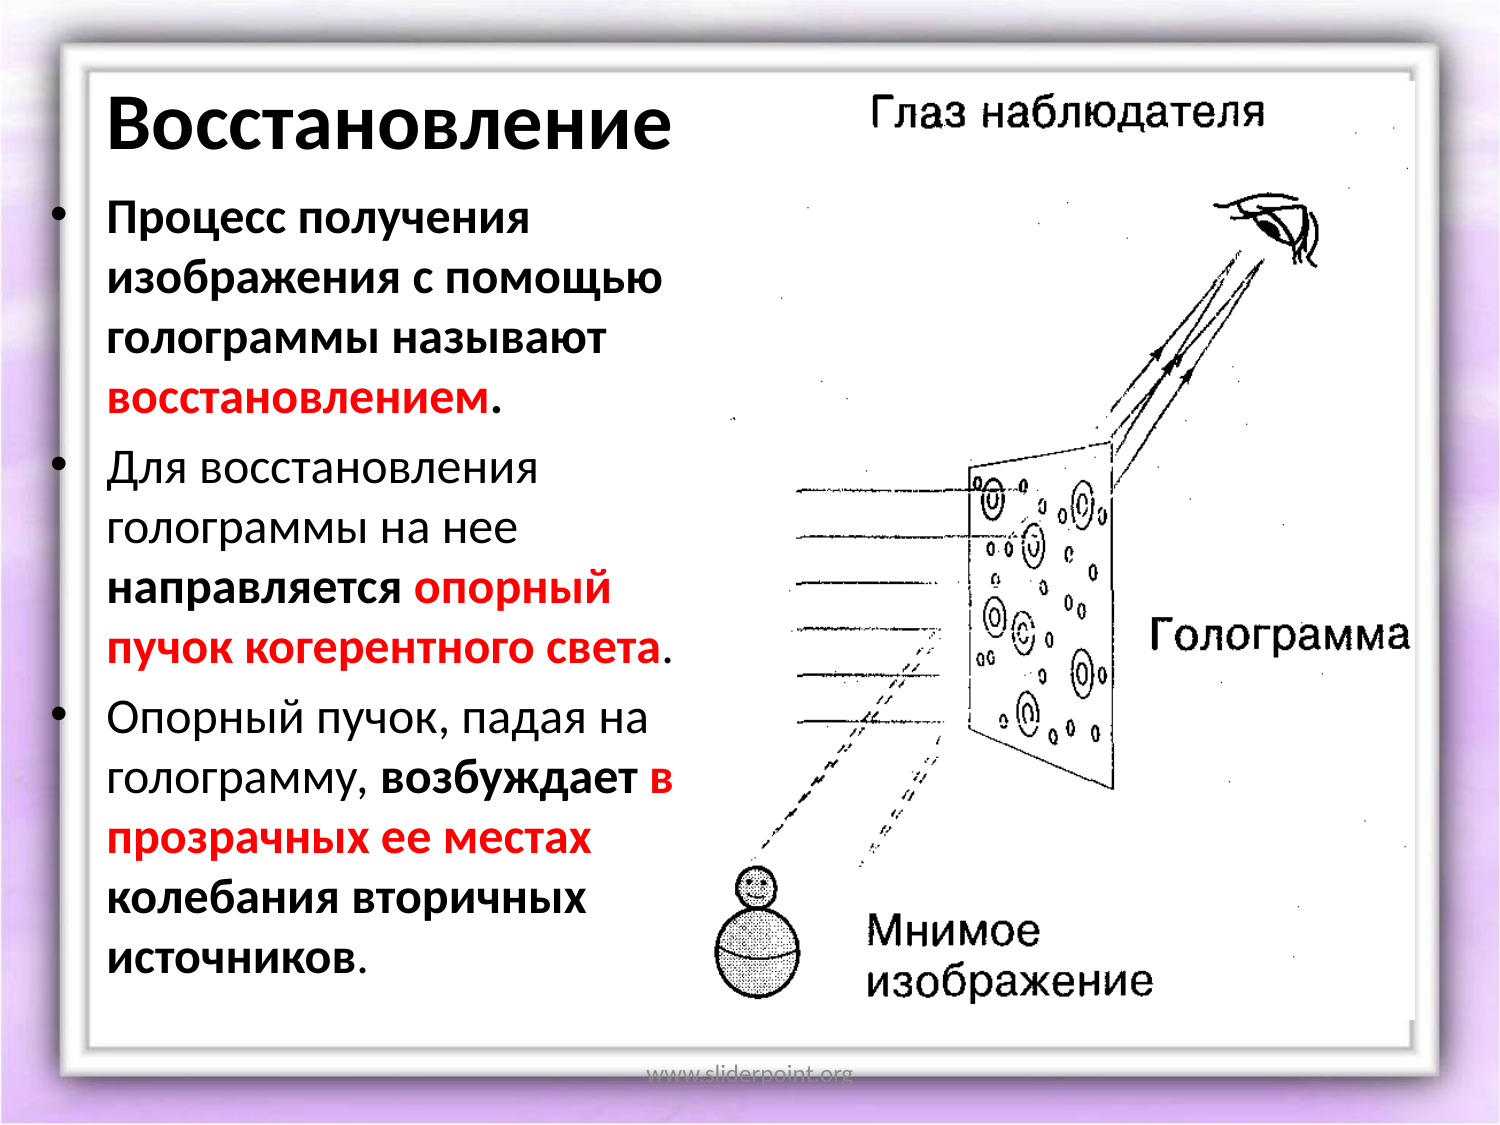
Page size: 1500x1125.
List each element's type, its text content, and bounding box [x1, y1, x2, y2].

footer www.sliderpoint.org [512, 1042, 988, 1103]
list Процесс получения изображения с помощью голограммы называют восстановлением. Для восстановления голограммы на нее направляется опорный пучок когерентного света. Опорный пучок, падая на голограмму, возбуждает в прозрачных ее местах колебания вторичных источников. [35, 175, 739, 1067]
title Восстановление [82, 23, 699, 175]
picture [0, 0, 1500, 1125]
